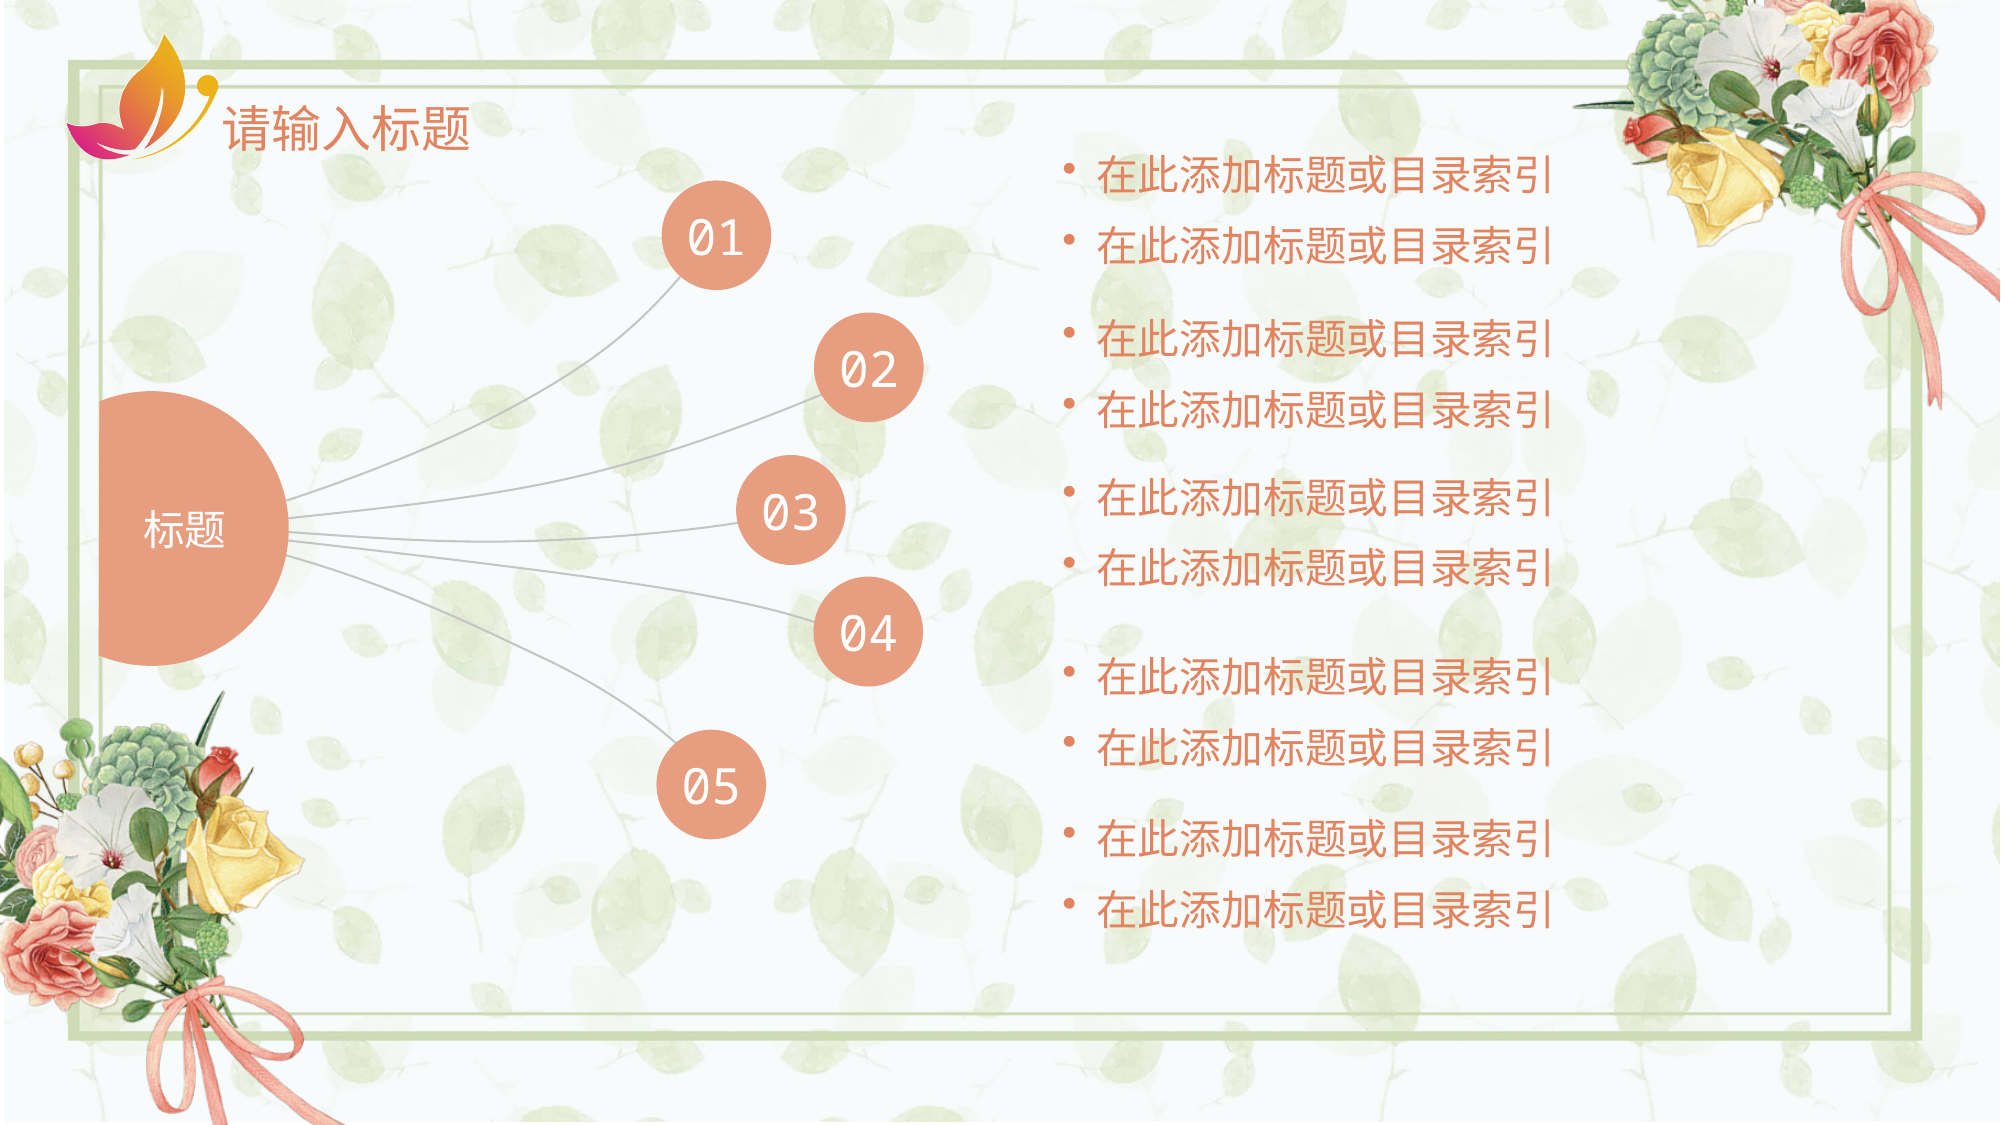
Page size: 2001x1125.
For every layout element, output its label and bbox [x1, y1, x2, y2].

text_box [1047, 141, 1669, 947]
text_box [98, 180, 924, 840]
picture [0, 0, 2001, 1125]
